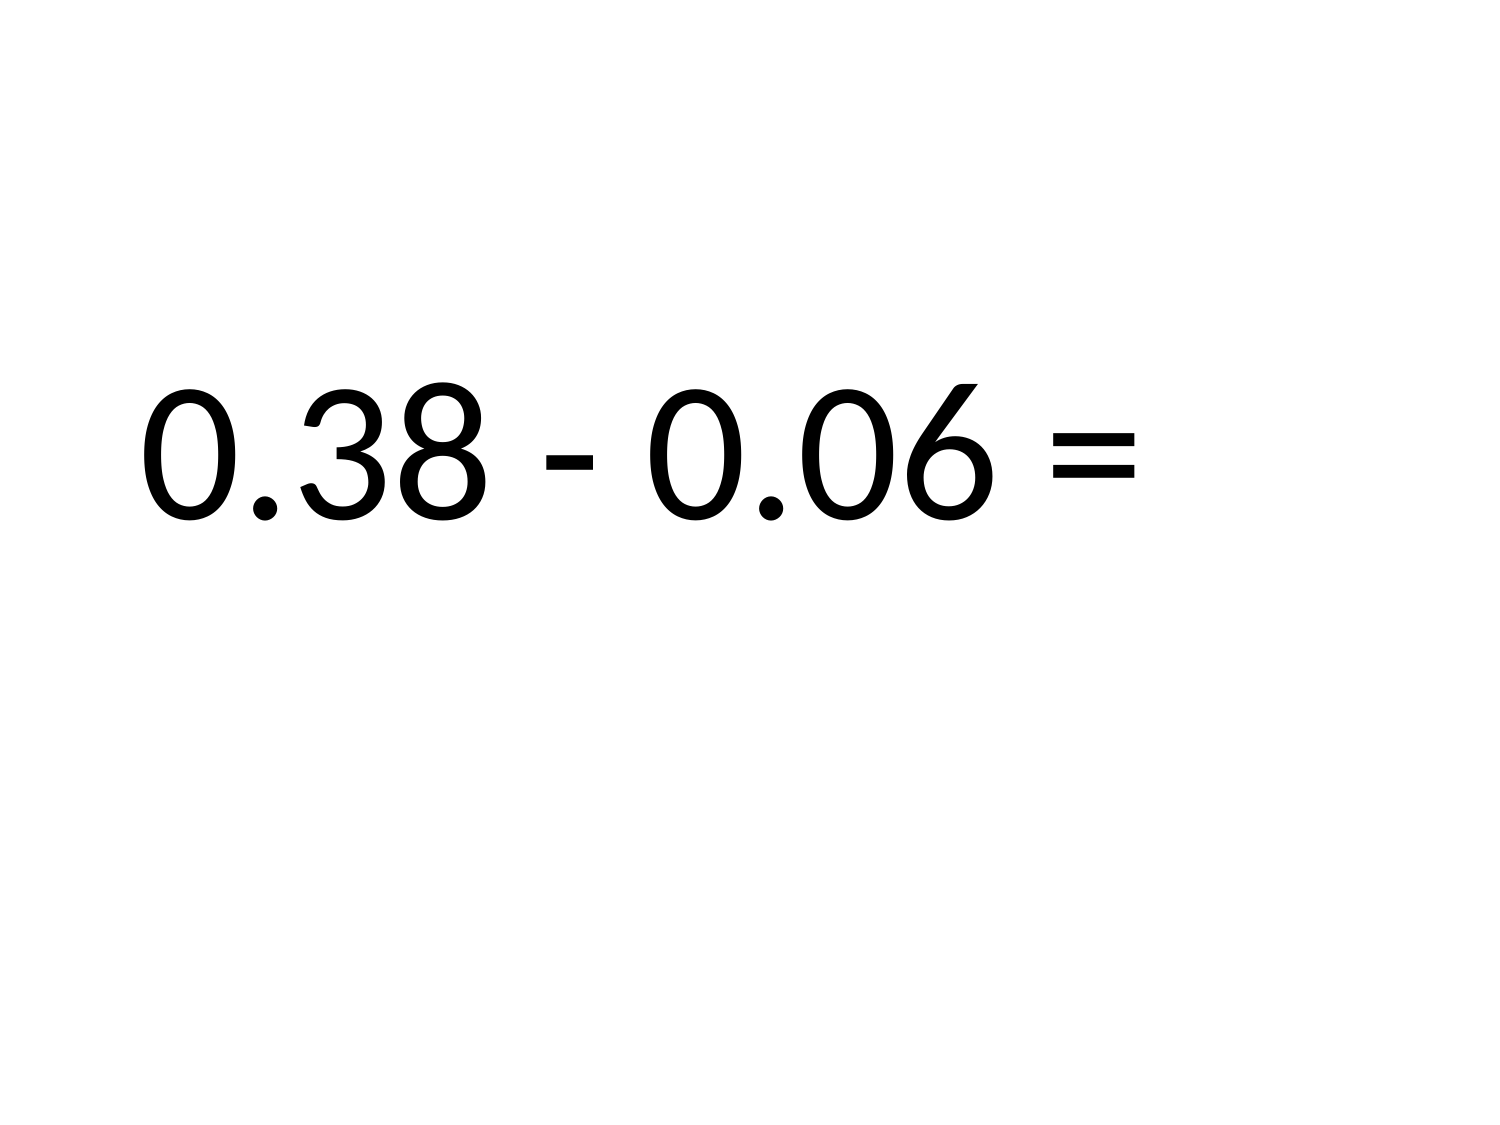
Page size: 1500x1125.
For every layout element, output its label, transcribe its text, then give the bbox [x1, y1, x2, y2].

text_box 0.38 - 0.06 = [125, 312, 1225, 568]
